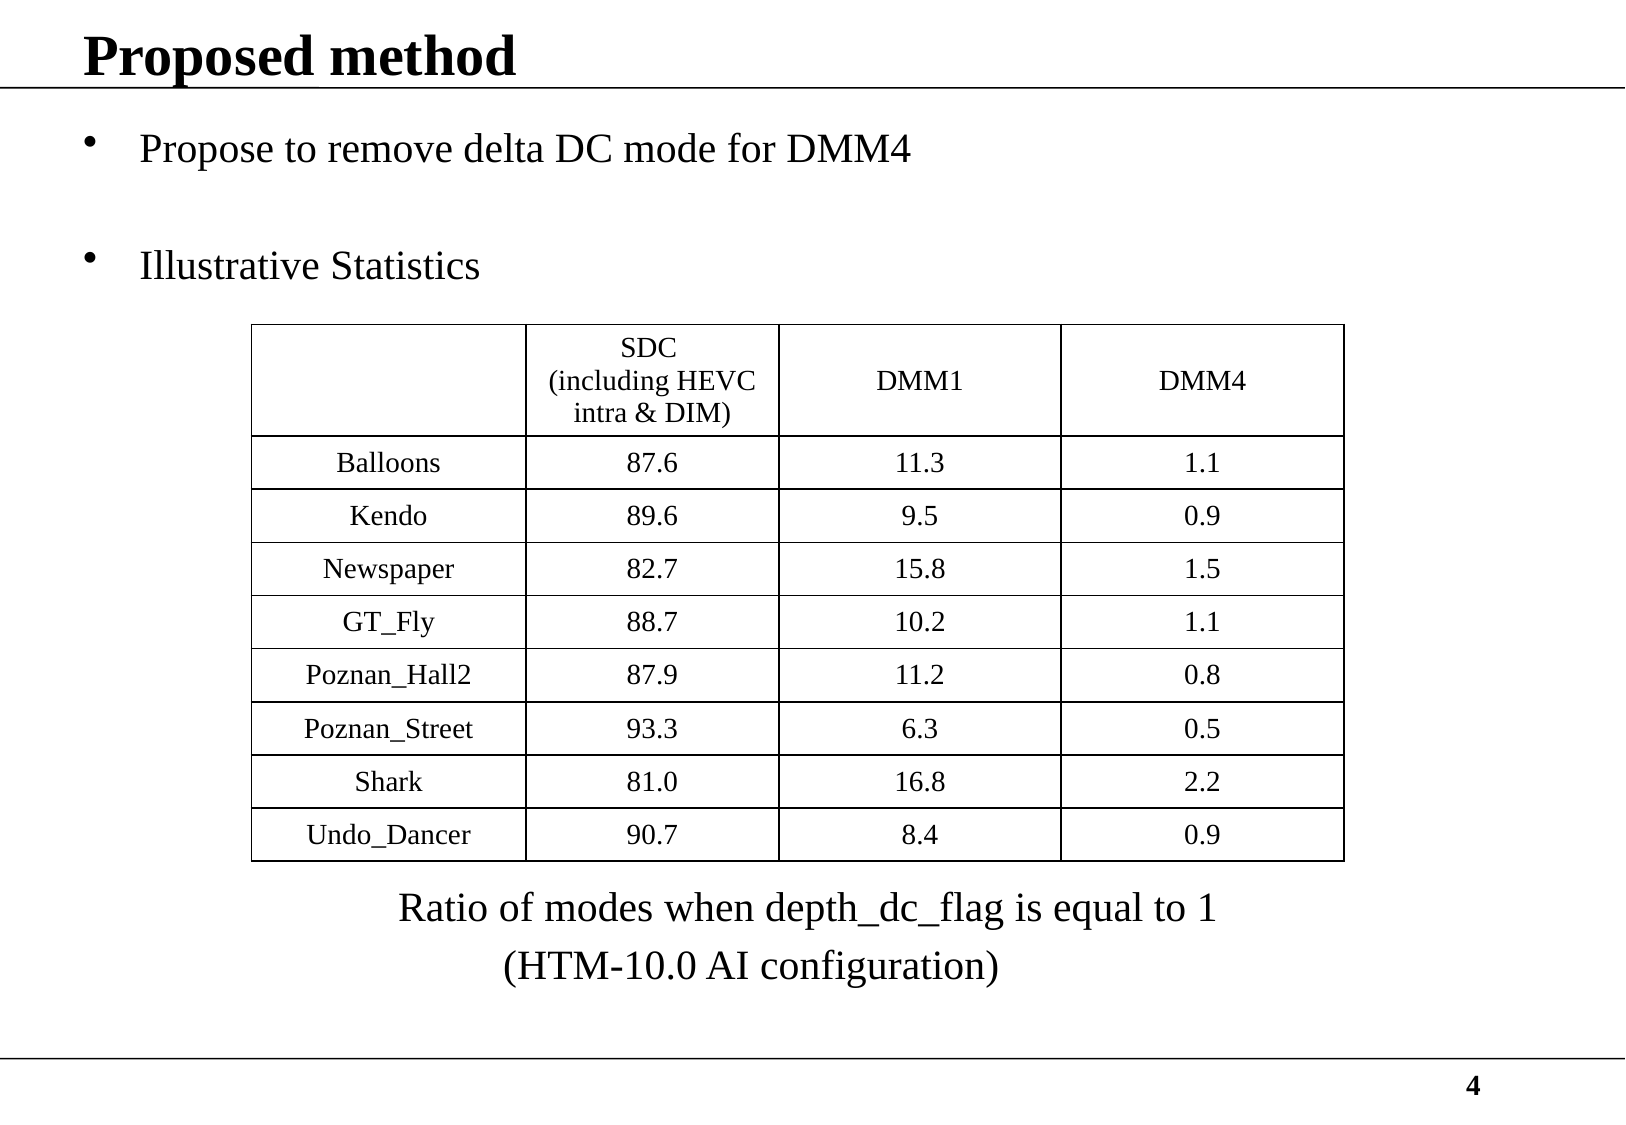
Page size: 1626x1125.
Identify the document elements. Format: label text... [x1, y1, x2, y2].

table_cell 0.9 [1062, 490, 1343, 542]
table_cell 81.0 [527, 756, 778, 807]
table_cell Shark [252, 756, 525, 807]
table_cell 89.6 [527, 490, 778, 542]
table_cell Kendo [252, 490, 525, 542]
table_cell 11.2 [780, 649, 1060, 701]
table_cell 1.5 [1062, 543, 1343, 595]
table_cell 15.8 [780, 543, 1060, 595]
table_header DMM1 [780, 325, 1060, 435]
table_cell 87.6 [527, 437, 778, 488]
table_header [252, 325, 525, 435]
table_cell 90.7 [527, 809, 778, 860]
title Proposed method [68, 9, 1484, 94]
table_cell 87.9 [527, 649, 778, 701]
table_header DMM4 [1062, 325, 1343, 435]
table_cell Undo_Dancer [252, 809, 525, 860]
table_header SDC (including HEVC intra & DIM) [527, 325, 778, 435]
table_cell 0.5 [1062, 703, 1343, 754]
table_cell 16.8 [780, 756, 1060, 807]
table_cell 11.3 [780, 437, 1060, 488]
slide_number 4 [1403, 1058, 1544, 1106]
table_cell 0.9 [1062, 809, 1343, 860]
table_cell 8.4 [780, 809, 1060, 860]
table_cell Poznan_Street [252, 703, 525, 754]
table_cell 2.2 [1062, 756, 1343, 807]
table_cell 10.2 [780, 596, 1060, 648]
table_cell Poznan_Hall2 [252, 649, 525, 701]
table_cell Balloons [252, 437, 525, 488]
table_cell 6.3 [780, 703, 1060, 754]
table_cell 88.7 [527, 596, 778, 648]
table_cell Newspaper [252, 543, 525, 595]
list Propose to remove delta DC mode for DMM4 Illustrative Statistics Ratio of modes when depth_dc_flag is equal to 1 (HTM-10.0 AI configuration) [68, 113, 1544, 1005]
table_cell 1.1 [1062, 437, 1343, 488]
table_cell GT_Fly [252, 596, 525, 648]
table_cell 82.7 [527, 543, 778, 595]
table_cell 1.1 [1062, 596, 1343, 648]
table_cell 93.3 [527, 703, 778, 754]
table_cell 0.8 [1062, 649, 1343, 701]
table_cell 9.5 [780, 490, 1060, 542]
